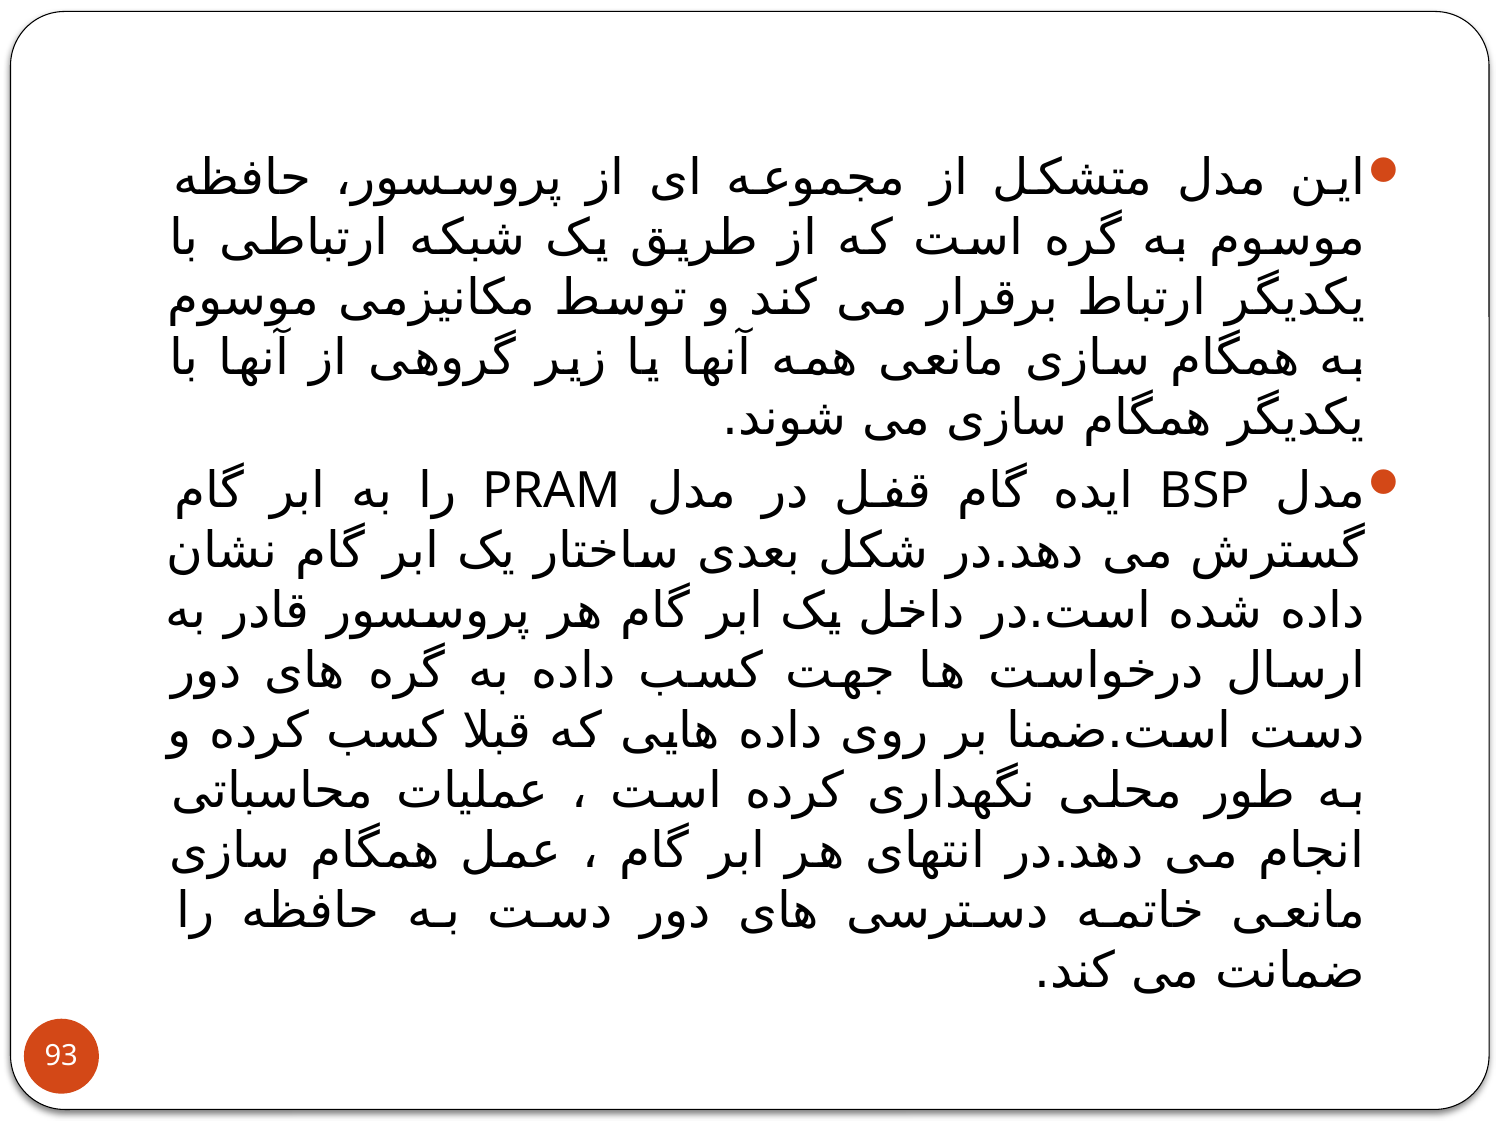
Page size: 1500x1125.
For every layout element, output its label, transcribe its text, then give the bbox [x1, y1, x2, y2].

list این مدل متشکل از مجموعه ای از پروسسور، حافظه موسوم به گره است که از طریق یک شبکه ارتباطی با یکدیگر ارتباط برقرار می کند و توسط مکانیزمی موسوم به همگام سازی مانعی همه آنها یا زیر گروهی از آنها با یکدیگر همگام سازی می شوند. مدل BSP ایده گام قفل در مدل PRAM را به ابر گام گسترش می دهد.در شکل بعدی ساختار یک ابر گام نشان داده شده است.در داخل یک ابر گام هر پروسسور قادر به ارسال درخواست ها جهت کسب داده به گره های دور دست است.ضمنا بر روی داده هایی که قبلا کسب کرده و به طور محلی نگهداری کرده است ، عملیات محاسباتی انجام می دهد.در انتهای هر ابر گام ، عمل همگام سازی مانعی خاتمه دسترسی های دور دست به حافظه را ضمانت می کند. [150, 137, 1425, 988]
slide_number 93 [23, 1018, 99, 1094]
